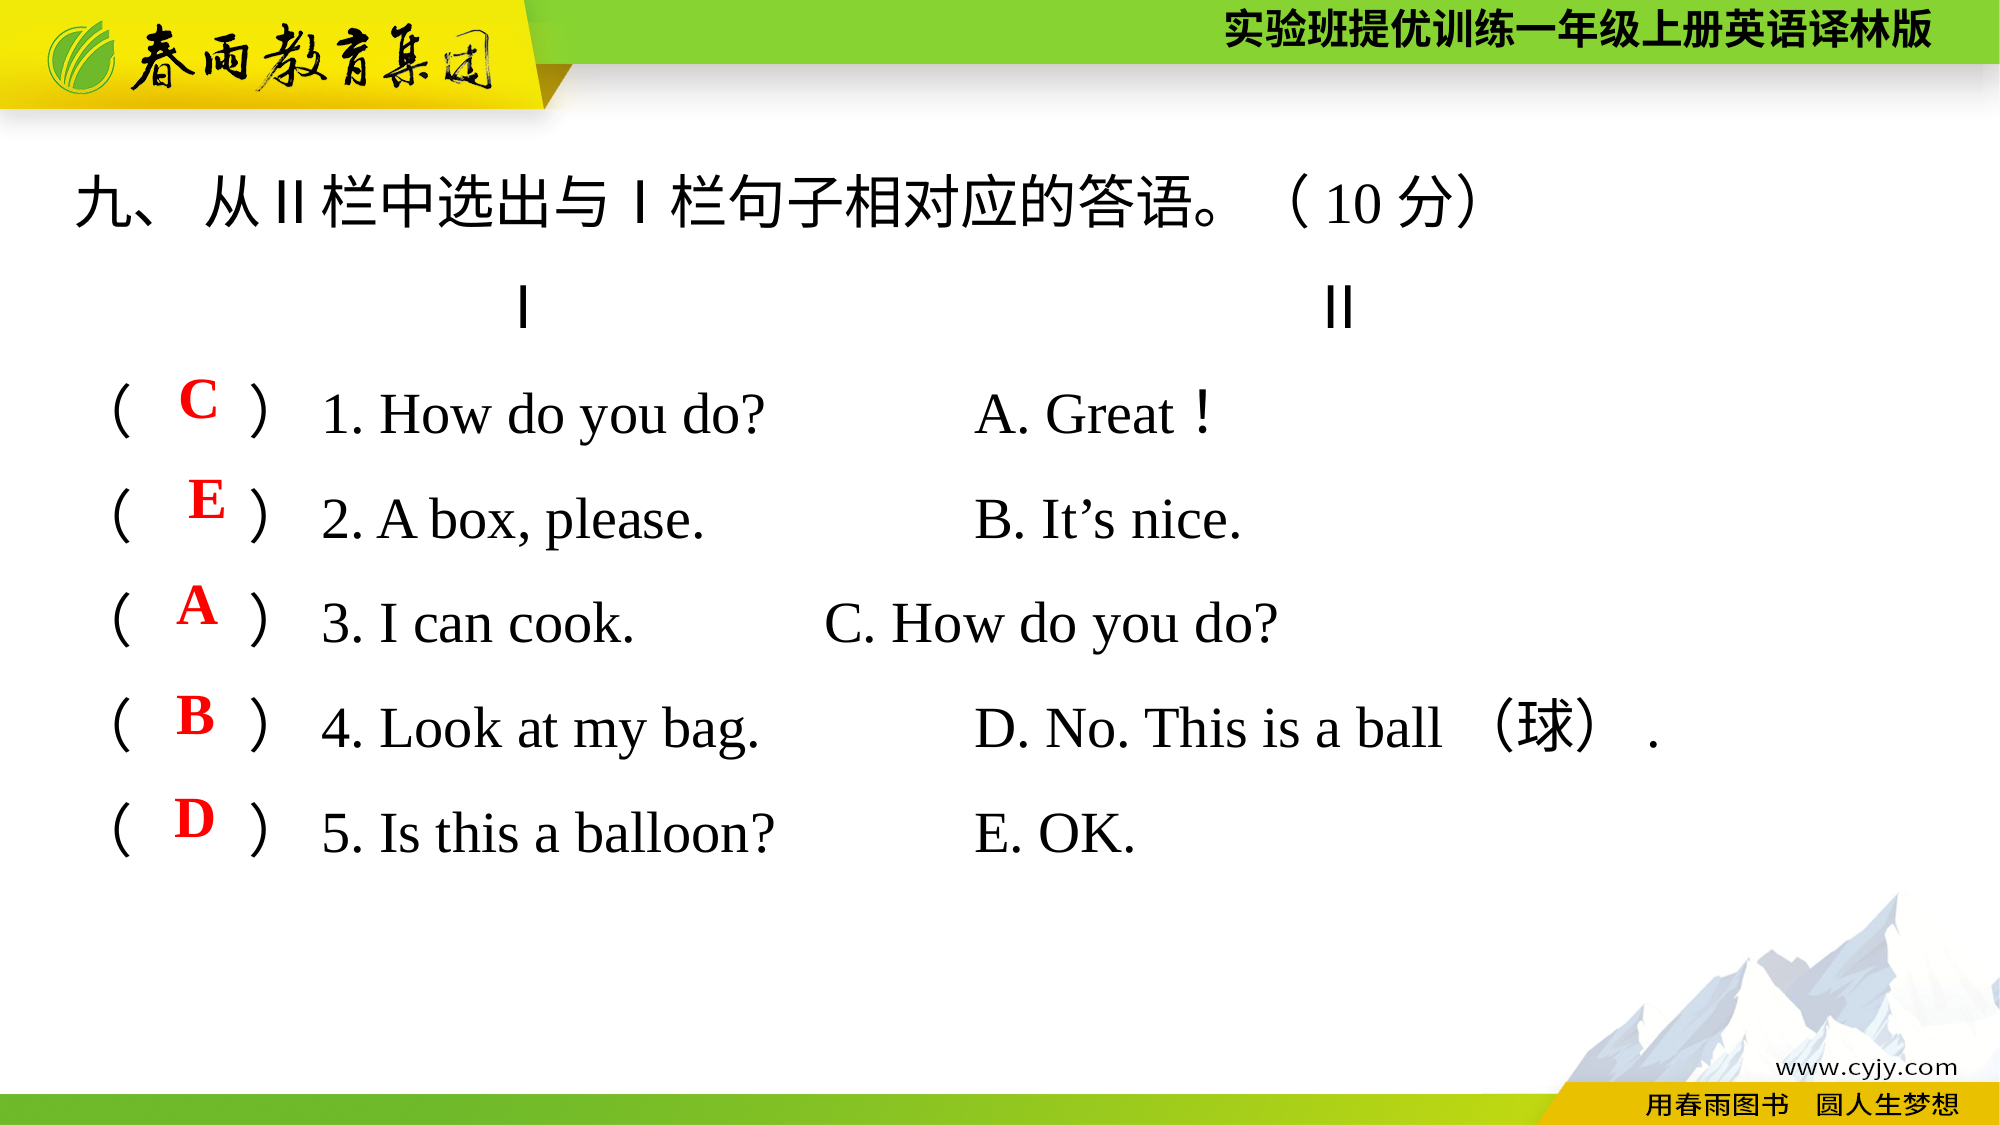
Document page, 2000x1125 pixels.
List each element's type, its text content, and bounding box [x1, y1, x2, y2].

list 九、 从Ⅱ栏中选出与Ⅰ栏句子相对应的答语。（10分） Ⅰ Ⅱ （ ）1. How do you do? A. Great！ （ ）2. A box, please. B. It’s nice. （ ）3. I can cook. C. How do you do? （ ）4. Look at my bag. D. No. This is a ball（球）. （ ）5. Is this a balloon? E. OK. [59, 122, 1944, 867]
picture [0, 0, 2000, 1125]
text_box E [173, 453, 242, 538]
text_box A [161, 559, 234, 645]
text_box C [163, 352, 235, 438]
text_box D [160, 771, 232, 857]
text_box B [161, 668, 231, 754]
